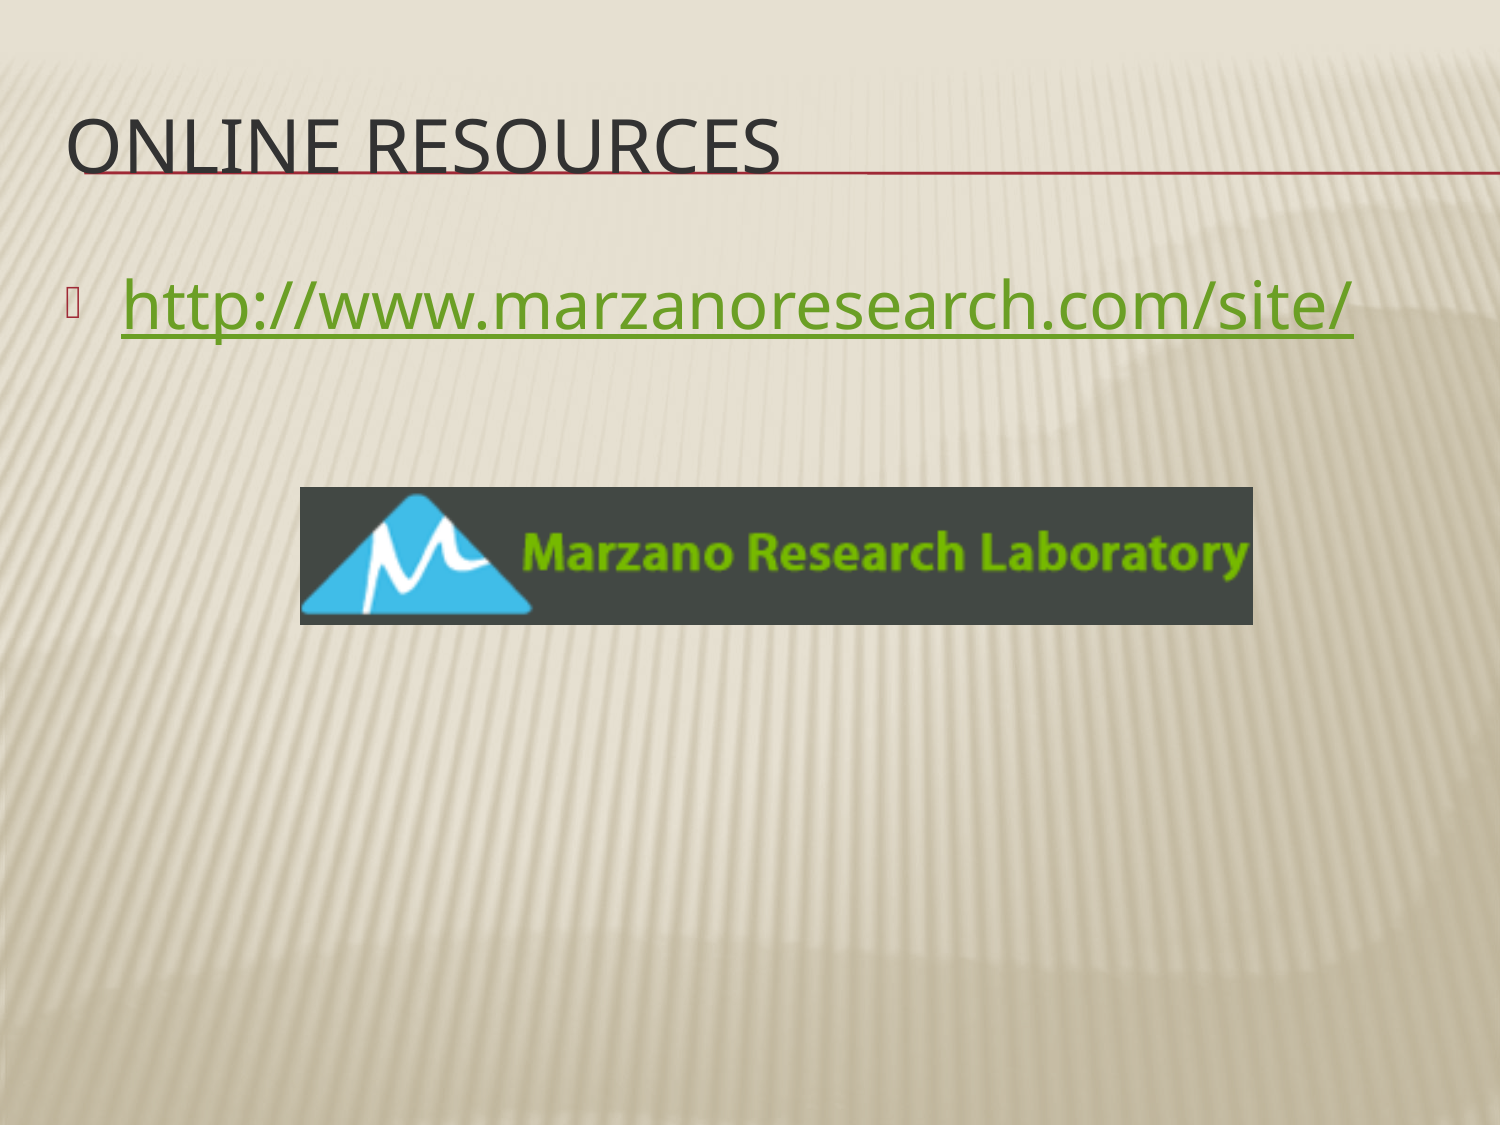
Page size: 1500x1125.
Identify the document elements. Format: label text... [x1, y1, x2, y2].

title Online Resources [50, 75, 1475, 213]
picture [299, 487, 1253, 626]
list http://www.marzanoresearch.com/site/ [49, 254, 1476, 998]
